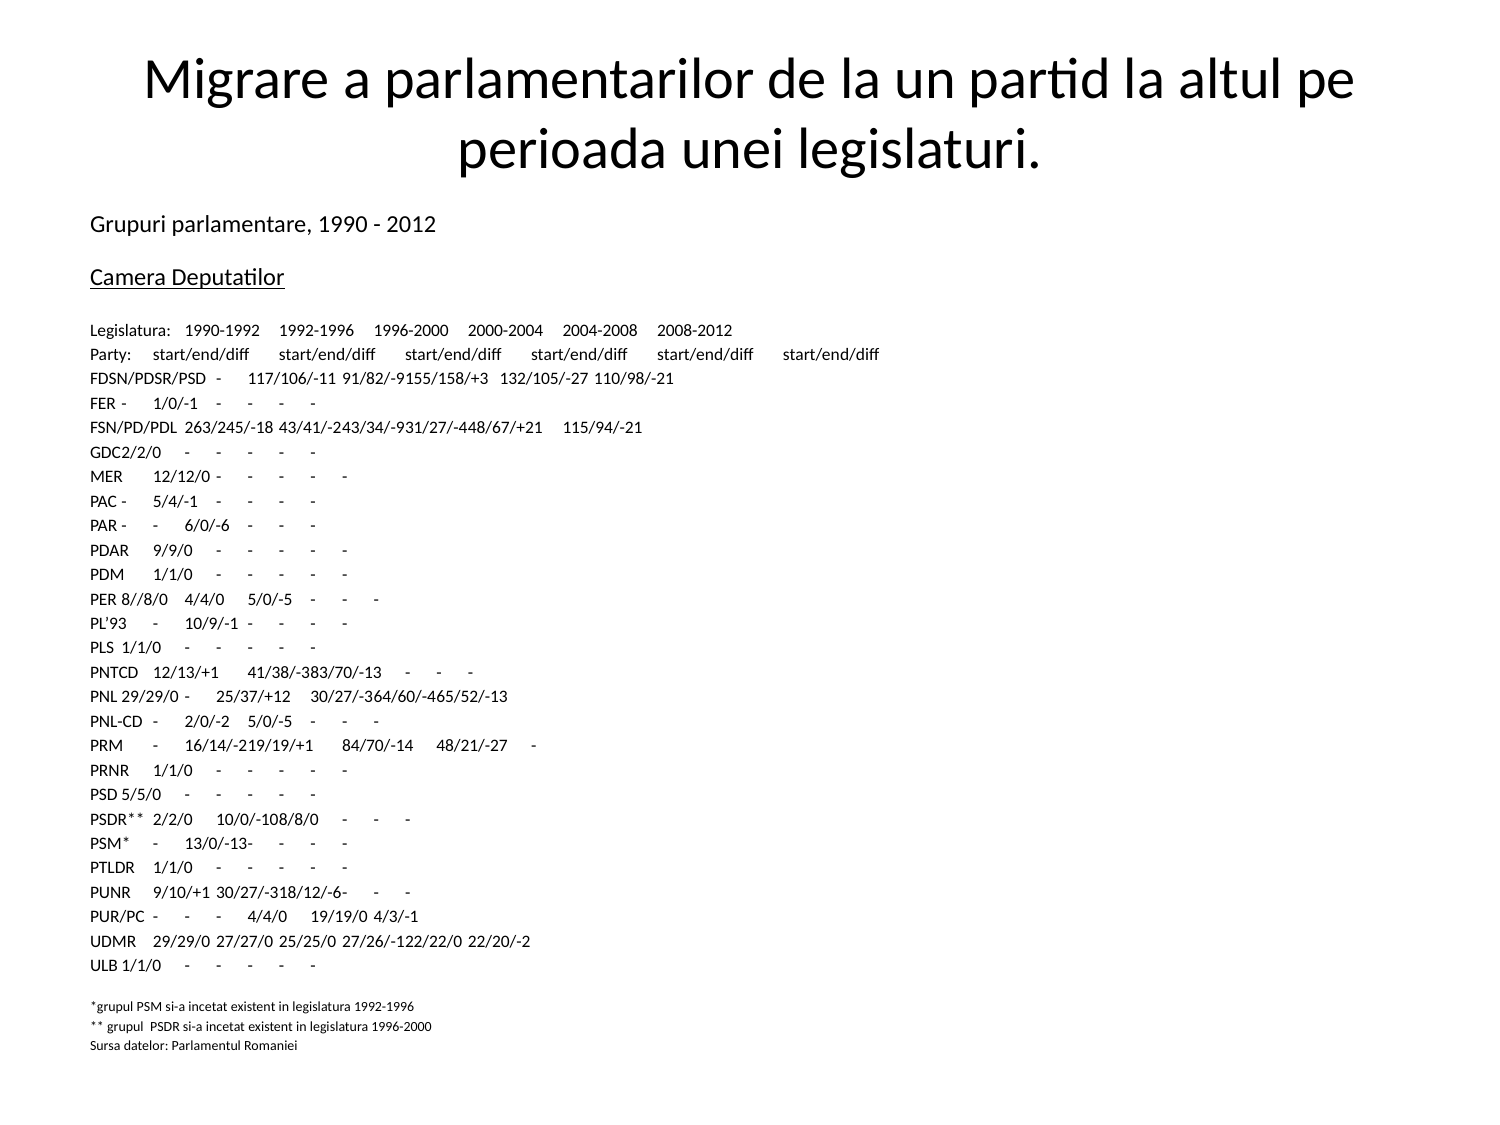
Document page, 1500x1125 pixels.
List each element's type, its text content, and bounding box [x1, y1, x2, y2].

title Migrare a parlamentarilor de la un partid la altul pe perioada unei legislaturi. [75, 45, 1425, 175]
list Grupuri parlamentare, 1990 - 2012 Camera Deputatilor Legislatura: 1990-1992 1992-1996 1996-2000 2000-2004 2004-2008 2008-2012 Party: start/end/diff start/end/diff start/end/diff start/end/diff start/end/diff start/end/diff FDSN/PDSR/PSD - 117/106/-11 91/82/-9 155/158/+3 132/105/-27 110/98/-21 FER - 1/0/-1 - - - - FSN/PD/PDL 263/245/-18 43/41/-2 43/34/-9 31/27/-4 48/67/+21 115/94/-21 GDC 2/2/0 - - - - - MER 12/12/0 - - - - - PAC - 5/4/-1 - - - - PAR - - 6/0/-6 - - - PDAR 9/9/0 - - - - - PDM 1/1/0 - - - - - PER 8//8/0 4/4/0 5/0/-5 - - - PL’93 - 10/9/-1 - - - - PLS 1/1/0 - - - - - PNTCD 12/13/+1 41/38/-3 83/70/-13 - - - PNL 29/29/0 - 25/37/+12 30/27/-3 64/60/-4 65/52/-13 PNL-CD - 2/0/-2 5/0/-5 - - - PRM - 16/14/-2 19/19/+1 84/70/-14 48/21/-27 - PRNR 1/1/0 - - - - - PSD 5/5/0 - - - - - PSDR** 2/2/0 10/0/-10 8/8/0 - - - PSM* - 13/0/-13 - - - - PTLDR 1/1/0 - - - - - PUNR 9/10/+1 30/27/-3 18/12/-6 - - - PUR/PC - - - 4/4/0 19/19/0 4/3/-1 UDMR 29/29/0 27/27/0 25/25/0 27/26/-1 22/22/0 22/20/-2 ULB 1/1/0 - - - - - *grupul PSM si-a incetat existent in legislatura 1992-1996 ** grupul PSDR si-a incetat existent in legislatura 1996-2000 Sursa datelor: Parlamentul Romaniei [75, 200, 1463, 1088]
